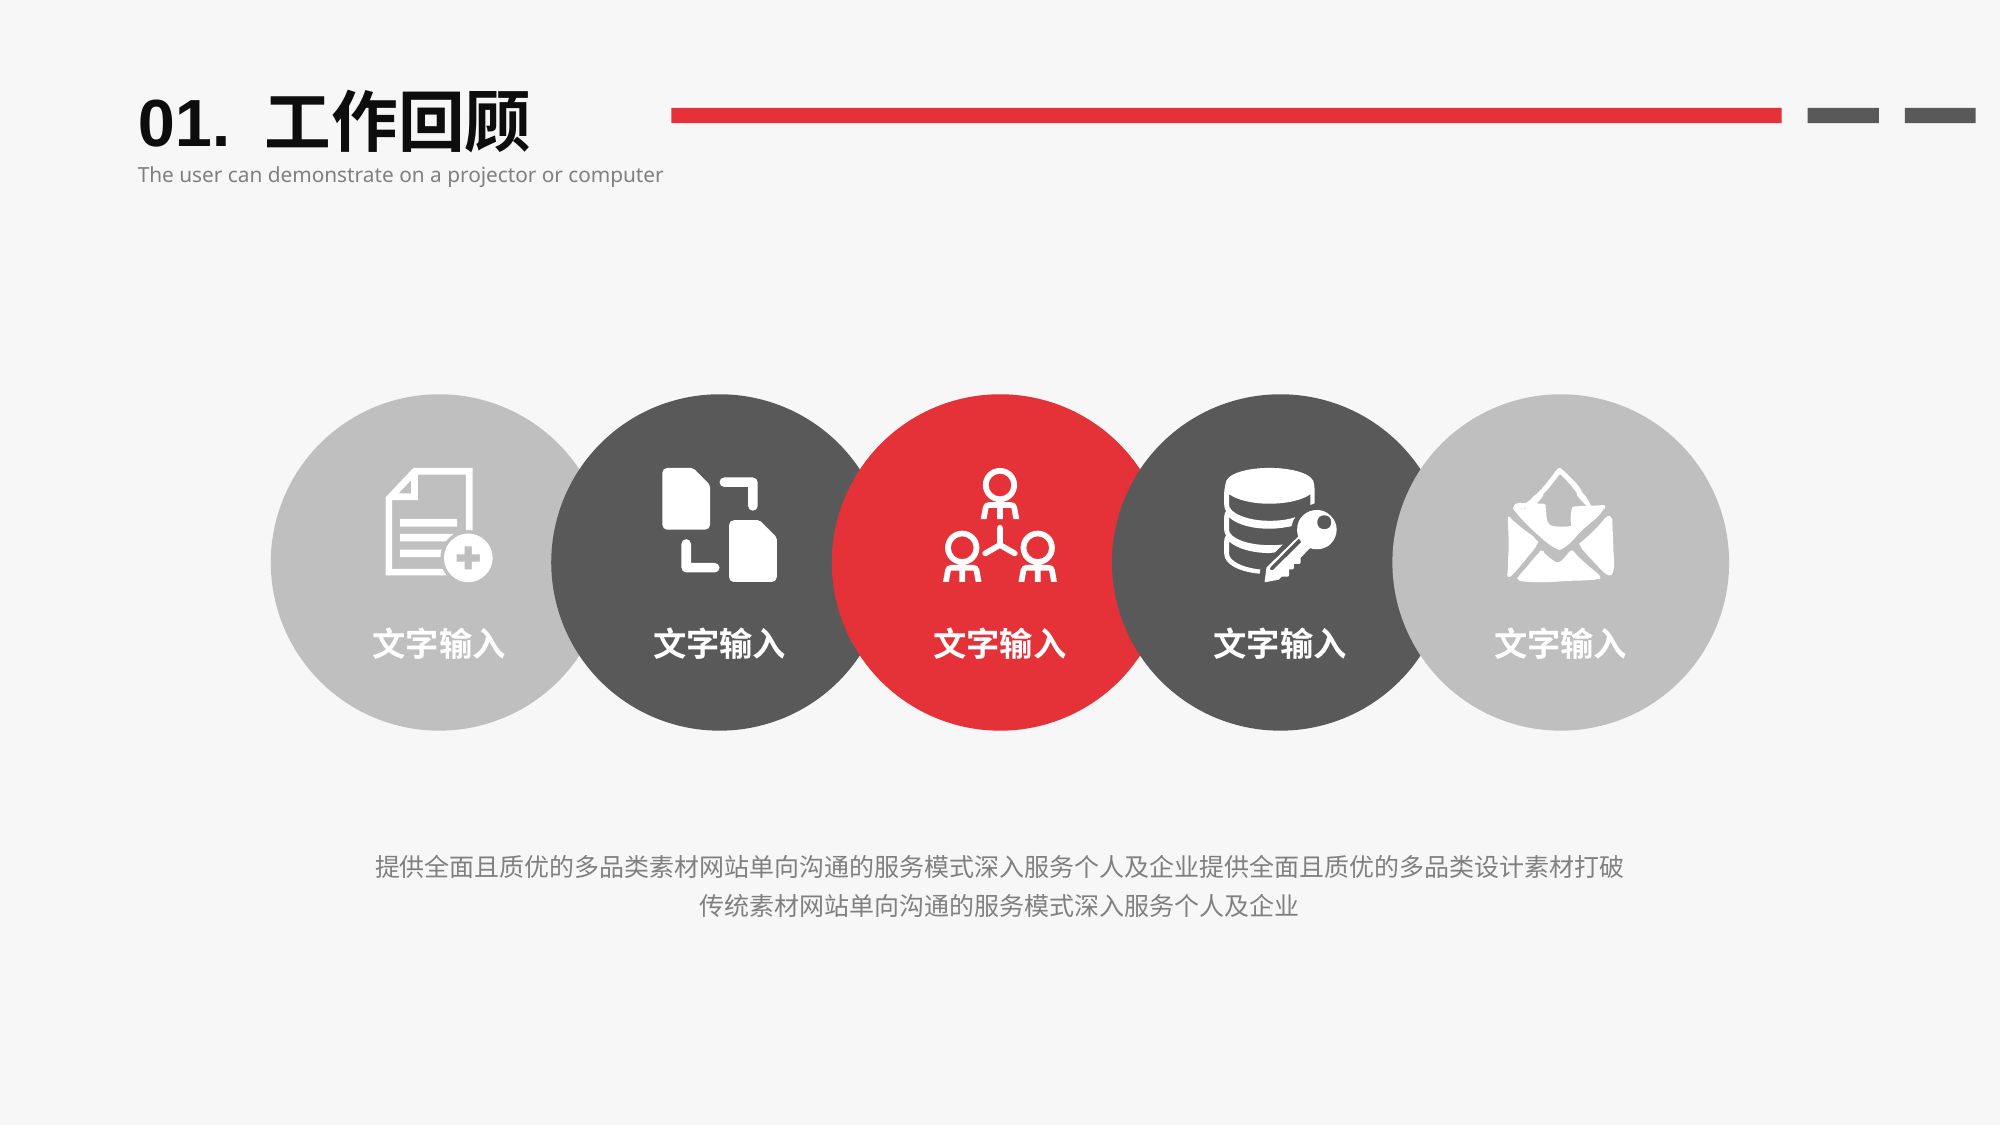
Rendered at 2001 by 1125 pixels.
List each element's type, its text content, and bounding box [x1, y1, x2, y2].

text_box [1223, 466, 1316, 575]
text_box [123, 72, 932, 195]
text_box 文字输入 [1168, 615, 1393, 671]
text_box [932, 107, 1783, 124]
text_box 文字输入 [1448, 615, 1673, 671]
text_box [661, 466, 712, 531]
text_box [1506, 466, 1607, 579]
text_box [1516, 549, 1602, 584]
text_box [941, 523, 1059, 584]
text_box [1110, 393, 1420, 732]
text_box [1578, 514, 1616, 577]
text_box [550, 393, 860, 732]
text_box [1807, 107, 1880, 124]
text_box [979, 466, 1021, 521]
text_box [269, 393, 579, 732]
text_box [1904, 107, 1977, 124]
text_box 文字输入 [887, 615, 1113, 671]
text_box 文字输入 [327, 615, 552, 671]
text_box [680, 538, 721, 574]
text_box [830, 393, 1140, 732]
text_box [728, 519, 778, 584]
text_box [1391, 393, 1731, 732]
text_box 提供全面且质优的多品类素材网站单向沟通的服务模式深入服务个人及企业提供全面且质优的多品类设计素材打破传统素材网站单向沟通的服务模式深入服务个人及企业 [359, 835, 1641, 928]
text_box [718, 476, 759, 512]
text_box [384, 466, 494, 584]
text_box [1263, 508, 1338, 584]
text_box 文字输入 [607, 615, 832, 671]
